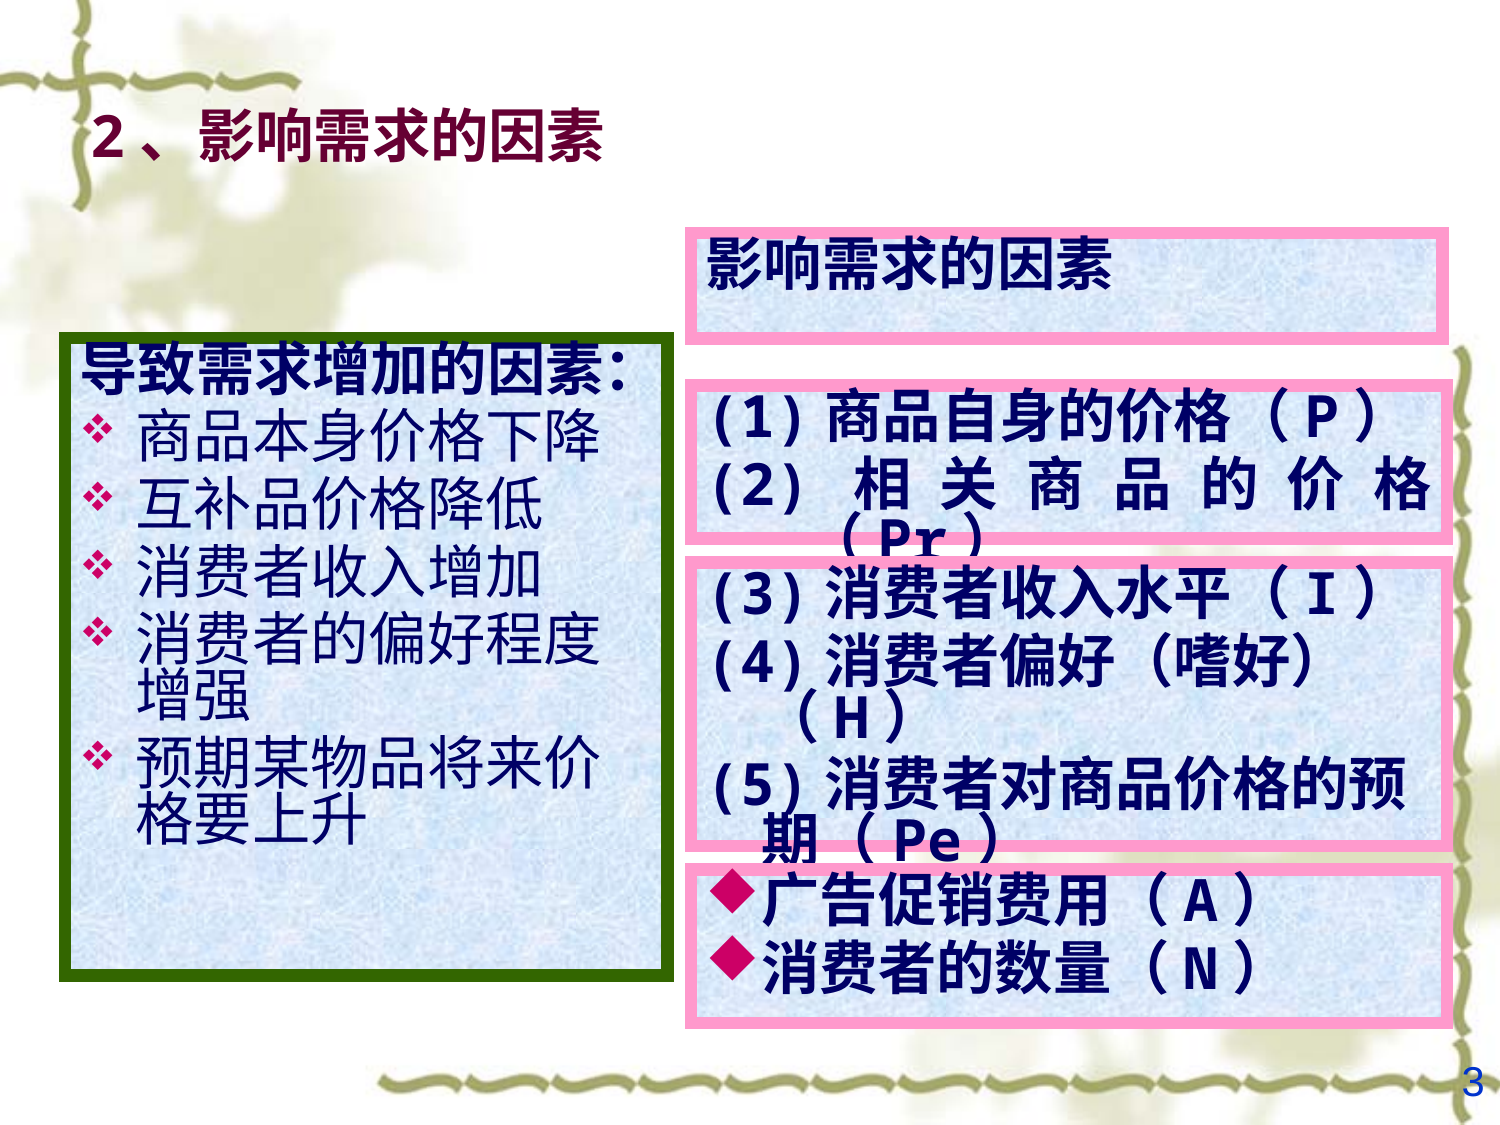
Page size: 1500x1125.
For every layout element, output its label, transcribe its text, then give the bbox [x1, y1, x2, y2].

title 2、影响需求的因素 [76, 90, 1447, 179]
text_box 广告促销费用（A） 消费者的数量（N） [690, 869, 1447, 1024]
list 影响需求的因素 [690, 233, 1443, 339]
slide_number 3 [1080, 1046, 1500, 1125]
text_box (3)消费者收入水平（I） (4)消费者偏好（嗜好）（H） (5)消费者对商品价格的预 期（Pe） [690, 562, 1447, 846]
text_box 导致需求增加的因素： 商品本身价格下降 互补品价格降低 消费者收入增加 消费者的偏好程度增强 预期某物品将来价格要上升 [64, 338, 668, 976]
text_box (1)商品自身的价格（P） (2)相关商品的价格（Pr） [690, 385, 1447, 539]
picture [0, 0, 1500, 1125]
